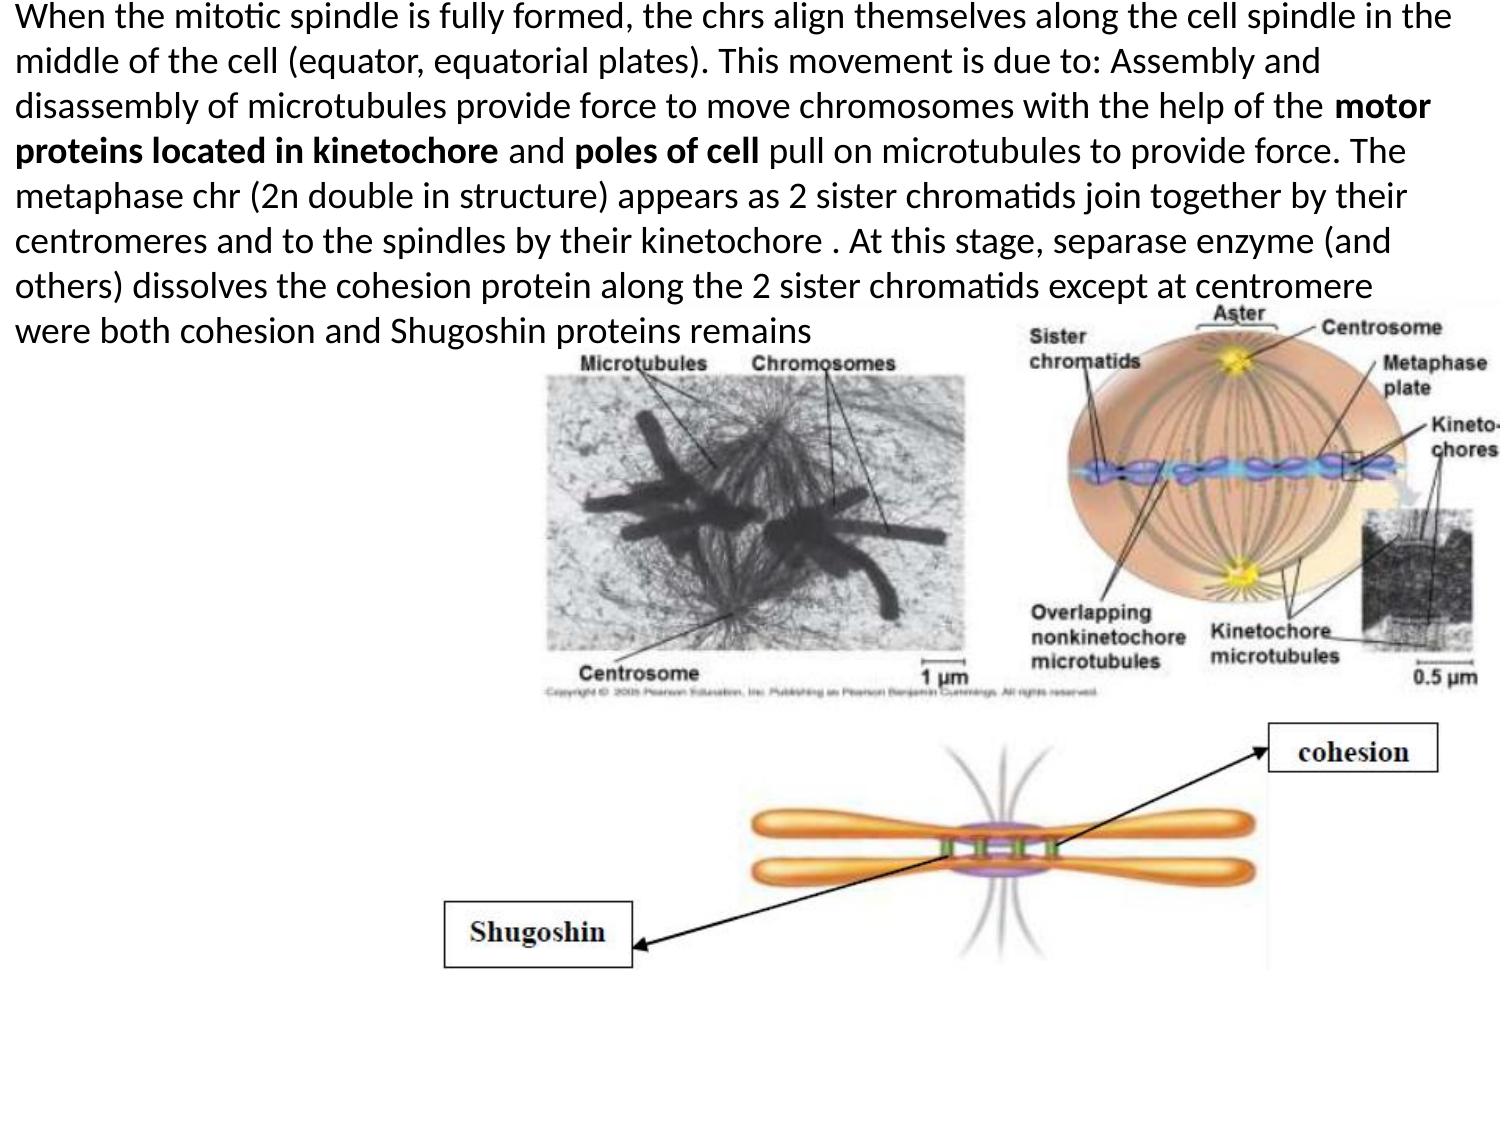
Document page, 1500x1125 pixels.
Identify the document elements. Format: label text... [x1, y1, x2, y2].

text_box When the mitotic spindle is fully formed, the chrs align themselves along the cell spindle in the middle of the cell (equator, equatorial plates). This movement is due to: Assembly and disassembly of microtubules provide force to move chromosomes with the help of the motor proteins located in kinetochore and poles of cell pull on microtubules to provide force. The metaphase chr (2n double in structure) appears as 2 sister chromatids join together by their centromeres and to the spindles by their kinetochore . At this stage, separase enzyme (and others) dissolves the cohesion protein along the 2 sister chromatids except at centromere were both cohesion and Shugoshin proteins remains [0, 0, 1471, 359]
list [441, 297, 1500, 970]
